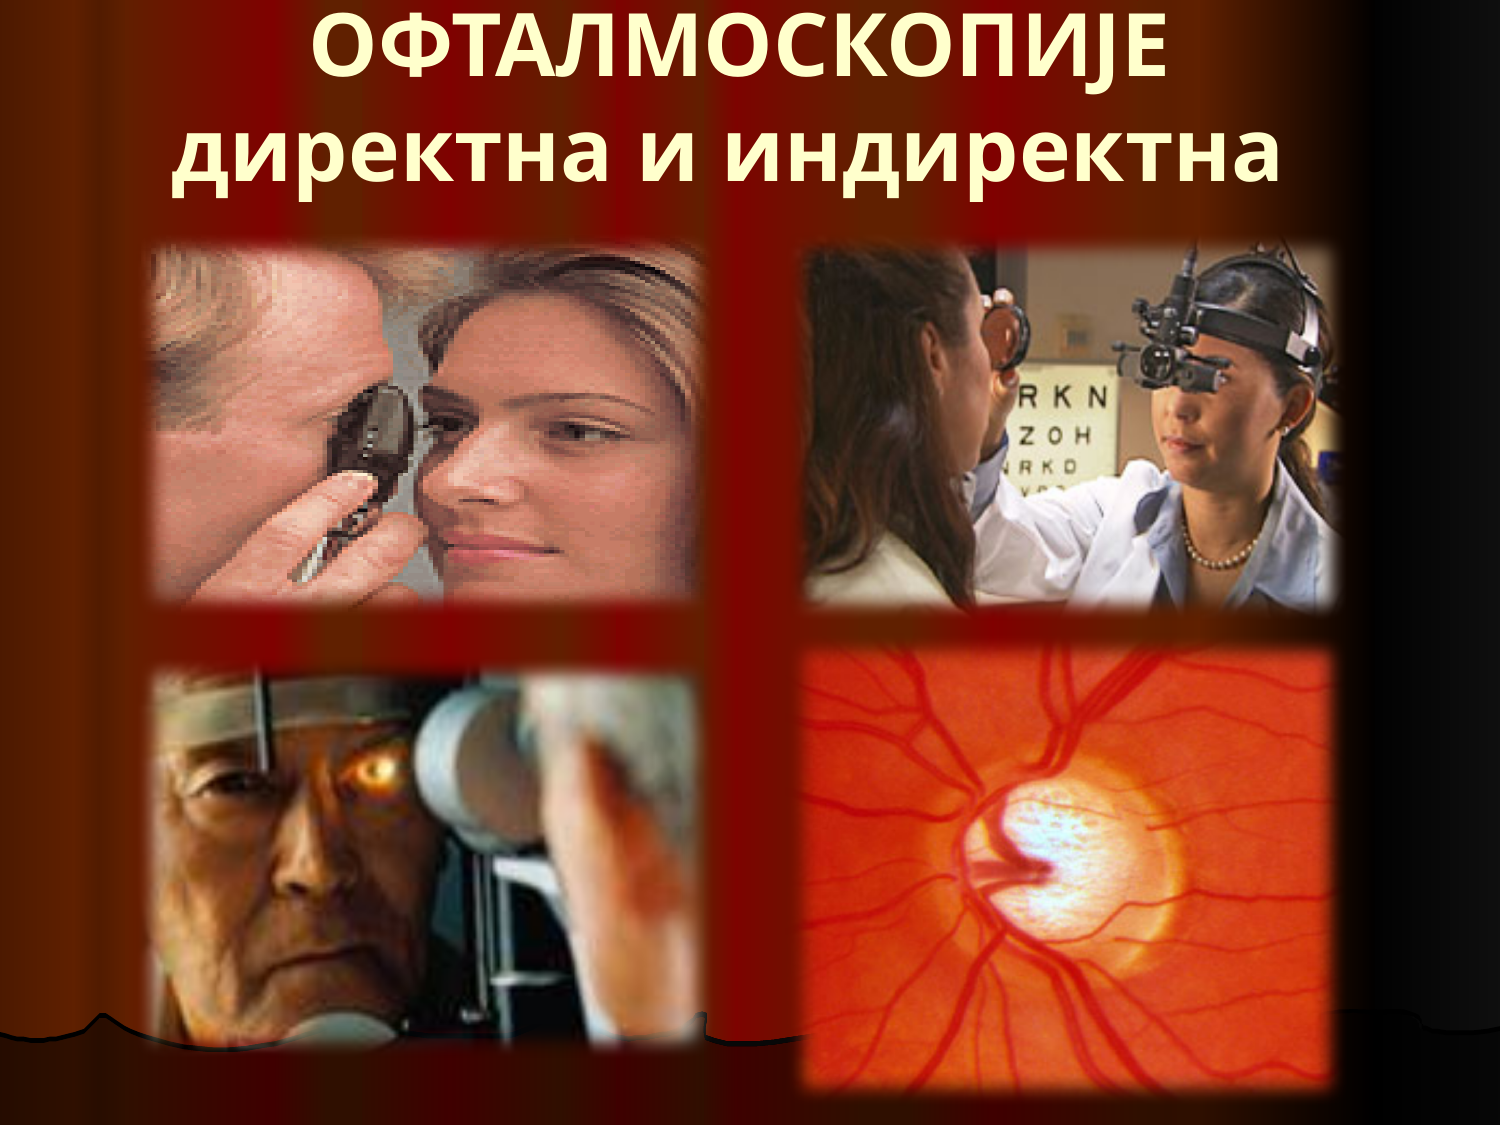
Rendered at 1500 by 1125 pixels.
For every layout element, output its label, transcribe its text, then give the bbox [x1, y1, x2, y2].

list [135, 231, 716, 634]
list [785, 231, 1348, 622]
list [785, 632, 1348, 1107]
title ОФТАЛМОСКОПИЈЕ директна и индиректна [64, 0, 1416, 188]
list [135, 656, 716, 1059]
